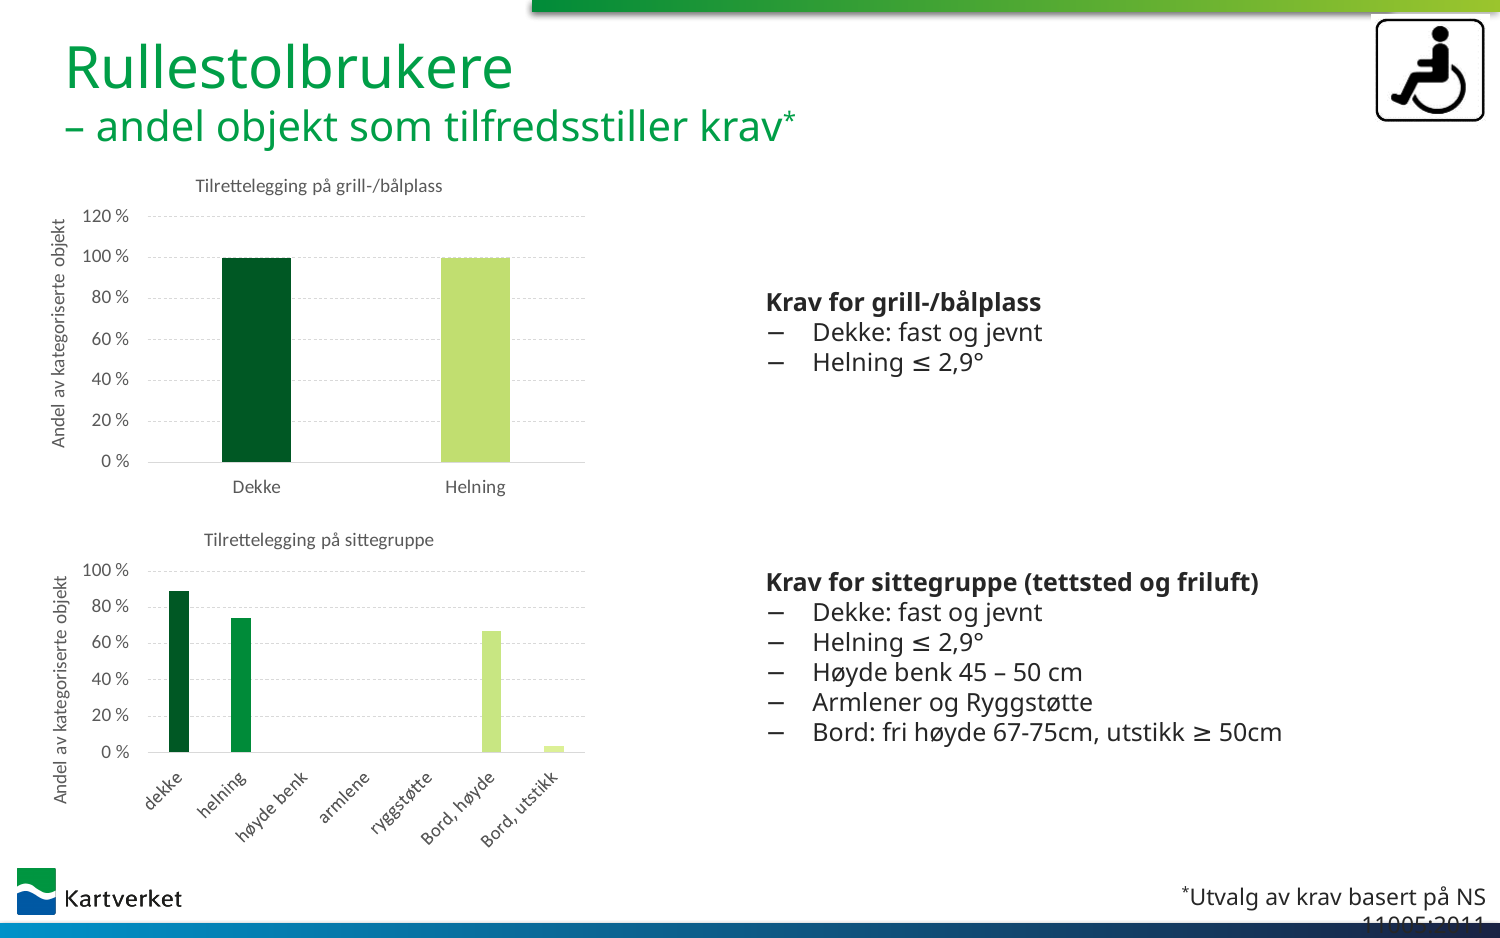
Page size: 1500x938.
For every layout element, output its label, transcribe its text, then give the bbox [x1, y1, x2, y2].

text_box Rullestolbrukere – andel objekt som tilfredsstiller krav* [49, 14, 1431, 158]
text_box Krav for sittegruppe (tettsted og friluft) Dekke: fast og jevnt Helning ≤ 2,9° Høyde benk 45 – 50 cm Armlener og Ryggstøtte Bord: fri høyde 67-75cm, utstikk ≥ 50cm [750, 559, 1500, 754]
text_box *Utvalg av krav basert på NS 11005:2011 [1068, 873, 1500, 938]
picture [41, 166, 596, 505]
text_box Krav for grill-/bålplass Dekke: fast og jevnt Helning ≤ 2,9° [750, 279, 1452, 384]
picture [41, 520, 596, 859]
picture [1371, 13, 1491, 127]
